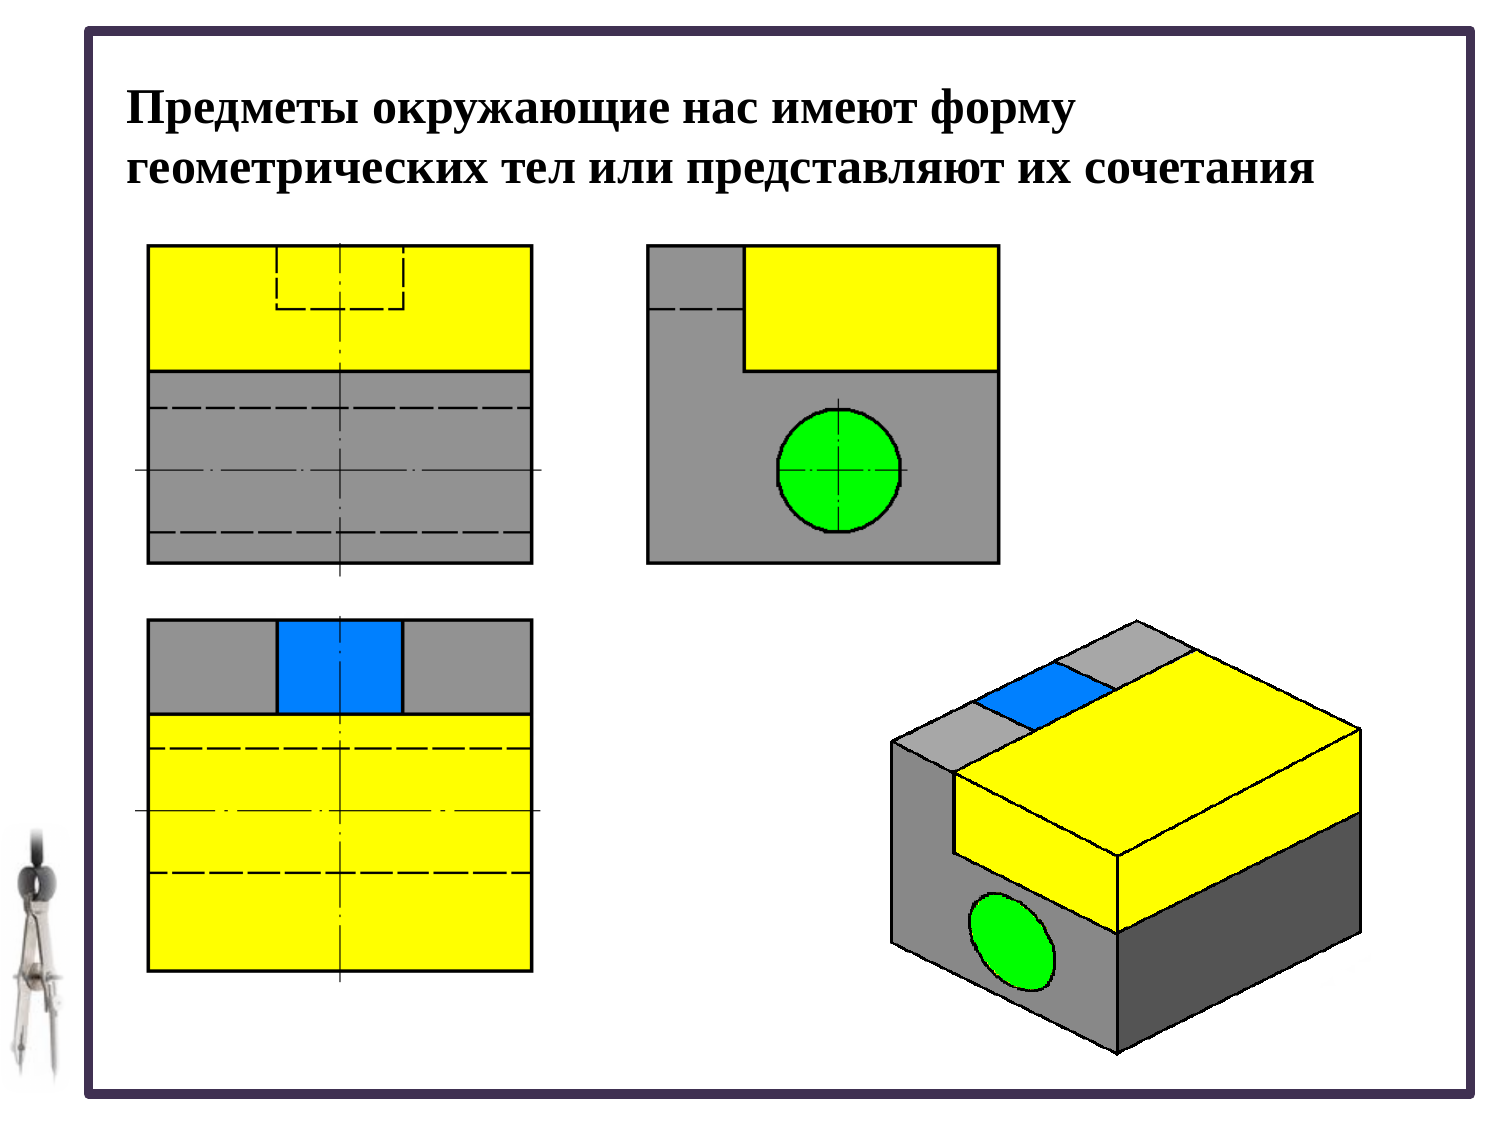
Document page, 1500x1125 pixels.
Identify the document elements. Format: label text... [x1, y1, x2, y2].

text_box Предметы окружающие нас имеют форму геометрических тел или представляют их сочетания [112, 66, 1447, 202]
text_box [86, 29, 1473, 1096]
picture [135, 243, 1371, 1064]
picture [0, 822, 72, 1095]
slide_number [75, 1042, 425, 1103]
